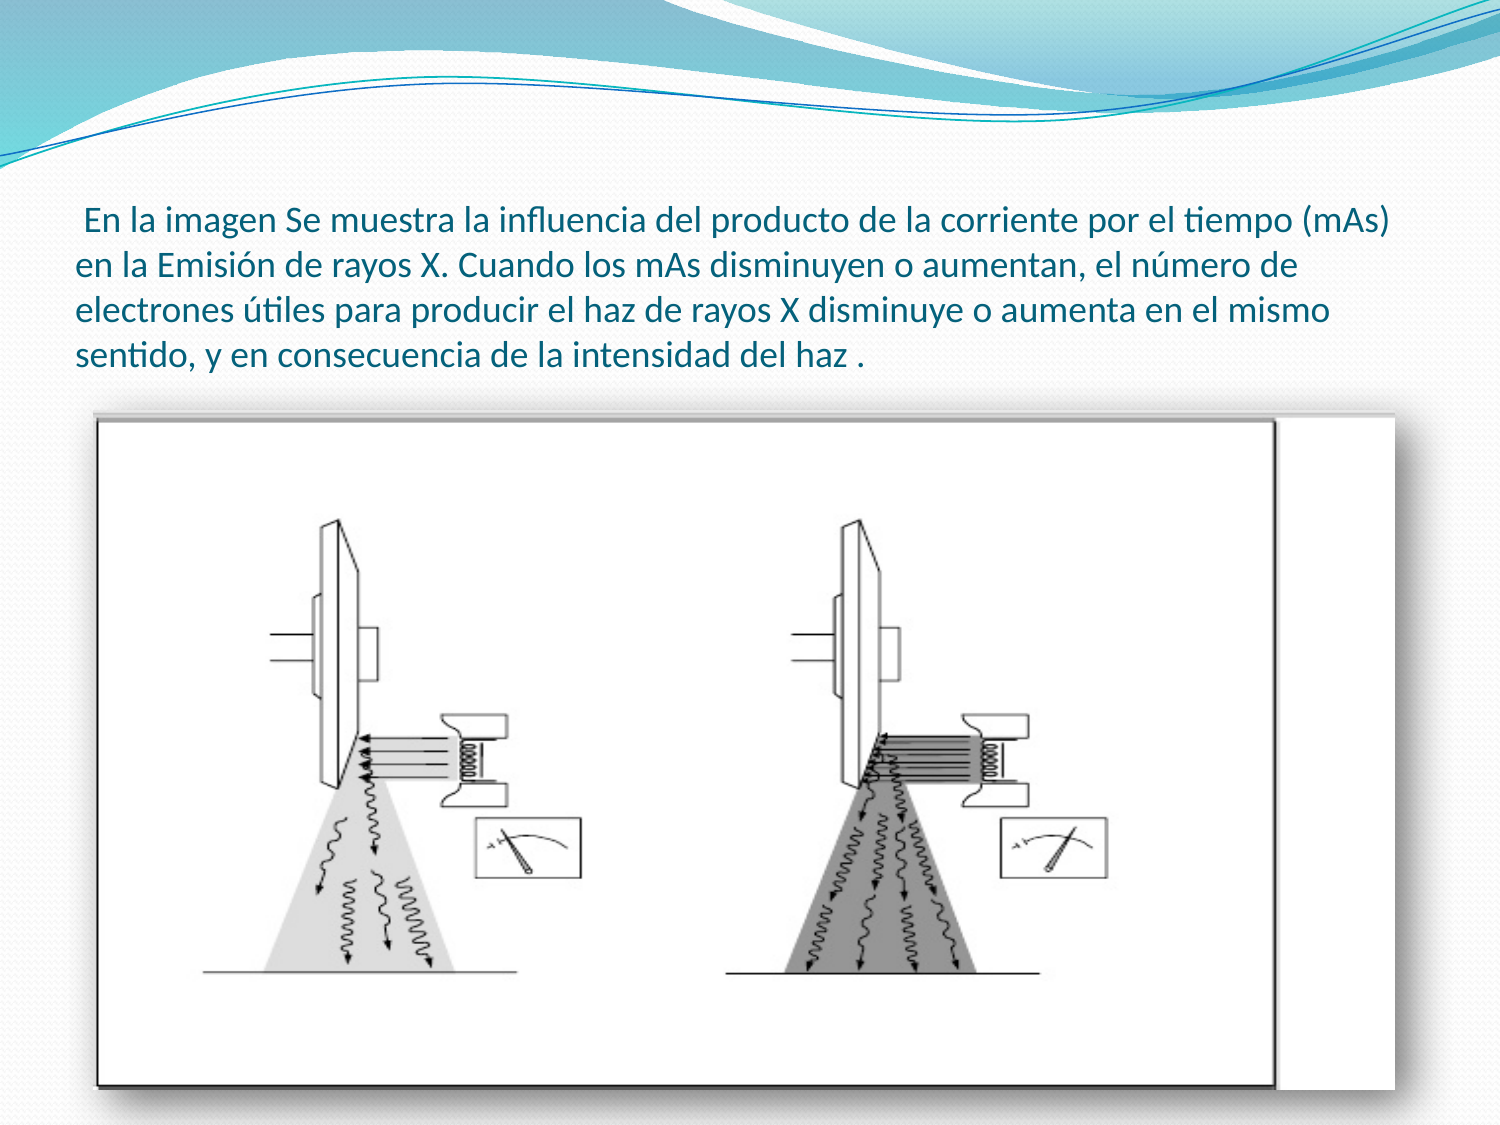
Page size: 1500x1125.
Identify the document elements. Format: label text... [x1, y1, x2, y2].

title En la imagen Se muestra la influencia del producto de la corriente por el tiempo (mAs) en la Emisión de rayos X. Cuando los mAs disminuyen o aumentan, el número de electrones útiles para producir el haz de rayos X disminuye o aumenta en el mismo sentido, y en consecuencia de la intensidad del haz . [75, 0, 1425, 375]
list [93, 409, 1395, 1091]
